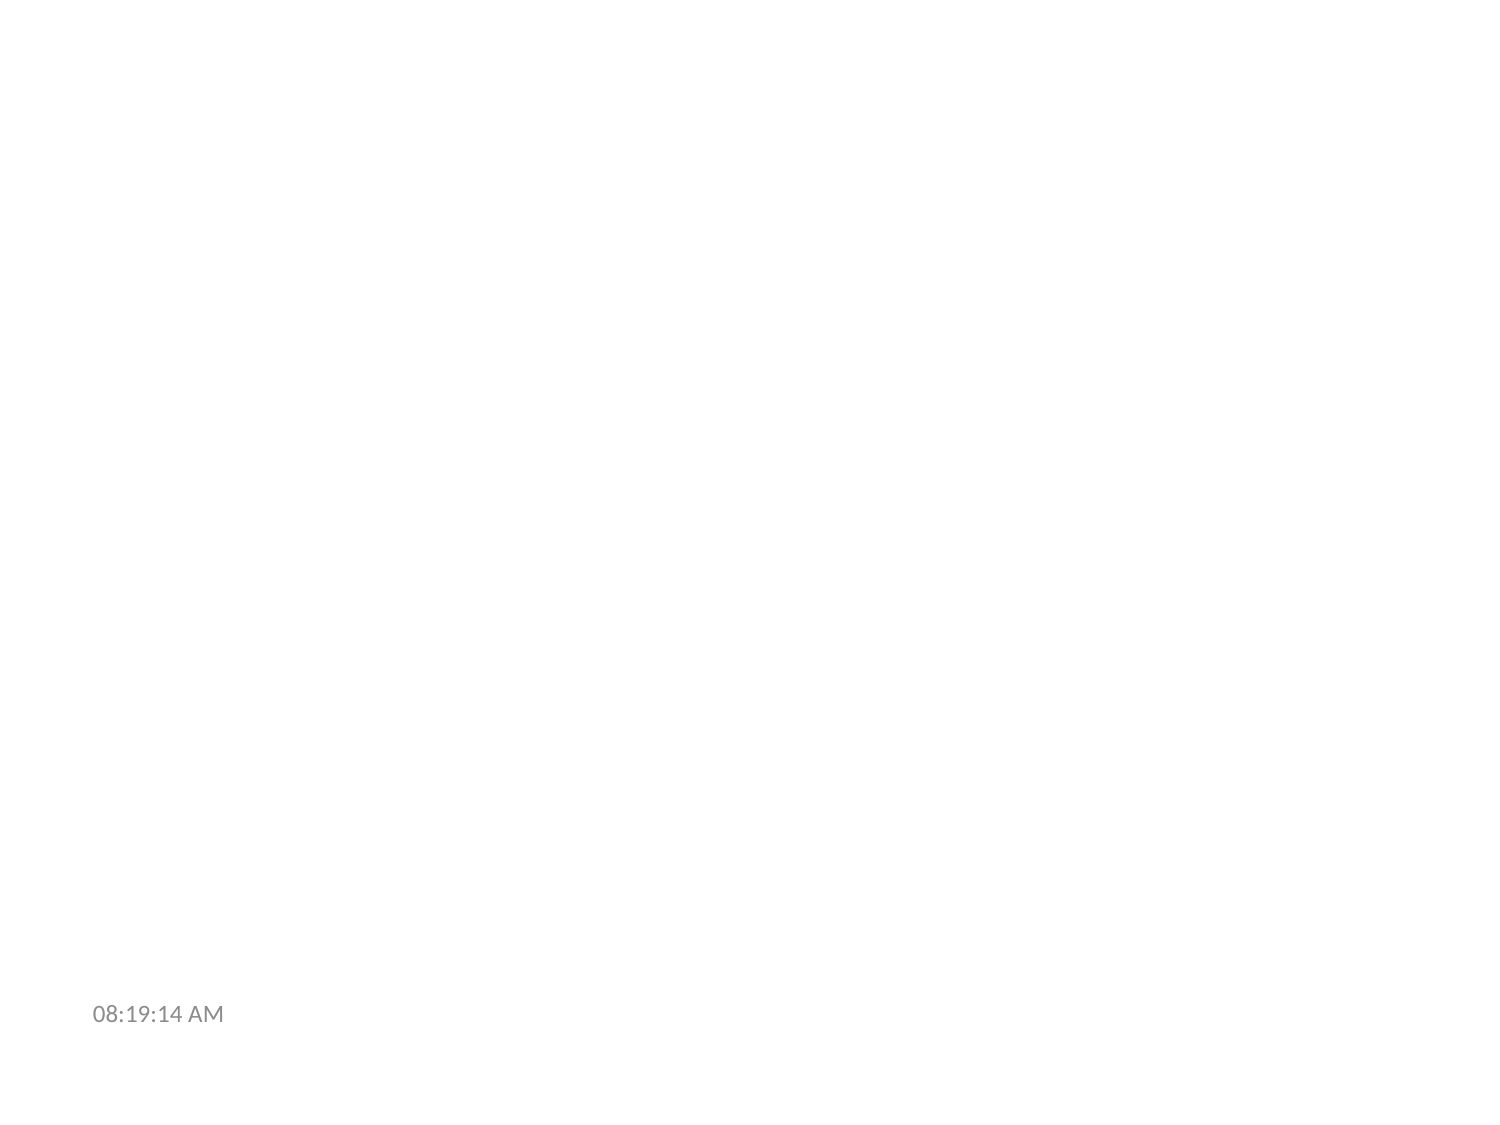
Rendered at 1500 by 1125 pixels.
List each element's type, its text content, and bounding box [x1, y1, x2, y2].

text_box 3:35:09 PM [77, 982, 428, 1043]
